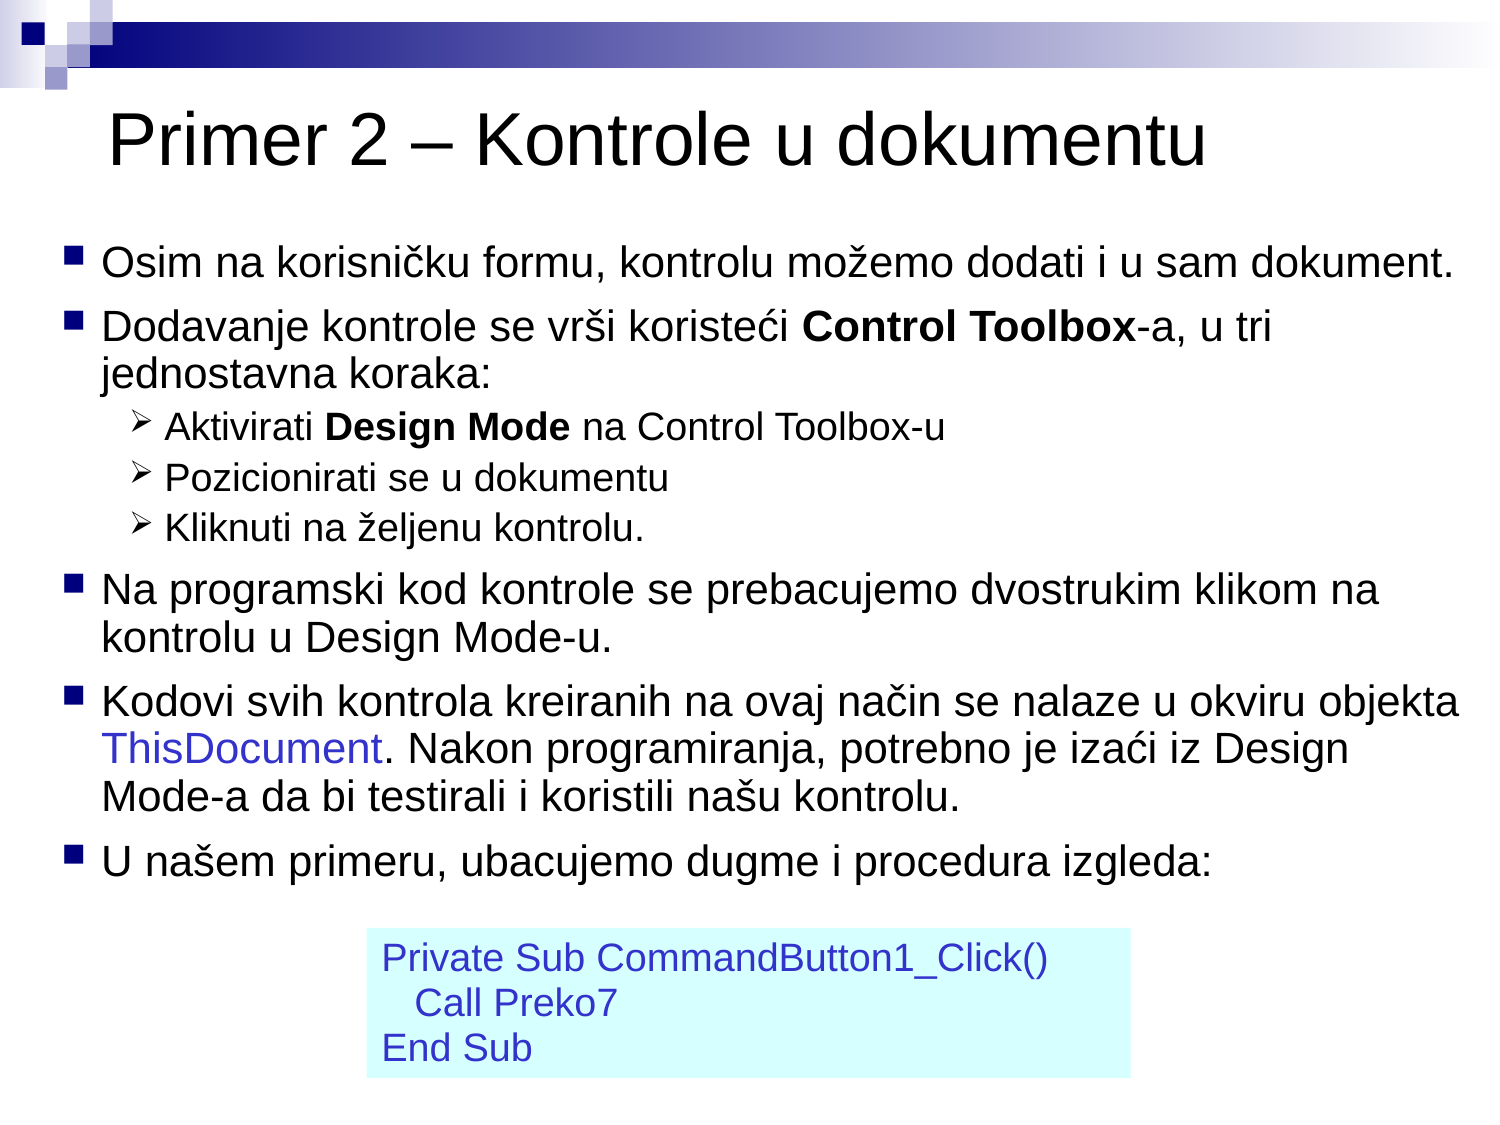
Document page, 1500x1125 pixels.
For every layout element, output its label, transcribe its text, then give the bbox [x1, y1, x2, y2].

list Osim na korisničku formu, kontrolu možemo dodati i u sam dokument. Dodavanje kontrole se vrši koristeći Control Toolbox-a, u tri jednostavna koraka: Aktivirati Design Mode na Control Toolbox-u Pozicionirati se u dokumentu Kliknuti na željenu kontrolu. Na programski kod kontrole se prebacujemo dvostrukim klikom na kontrolu u Design Mode-u. Kodovi svih kontrola kreiranih na ovaj način se nalaze u okviru objekta ThisDocument. Nakon programiranja, potrebno je izaći iz Design Mode-a da bi testirali i koristili našu kontrolu. U našem primeru, ubacujemo dugme i procedura izgleda: [52, 231, 1471, 929]
title Primer 2 – Kontrole u dokumentu [92, 75, 1247, 197]
text_box Private Sub CommandButton1_Click() Call Preko7 End Sub [366, 927, 1131, 1078]
